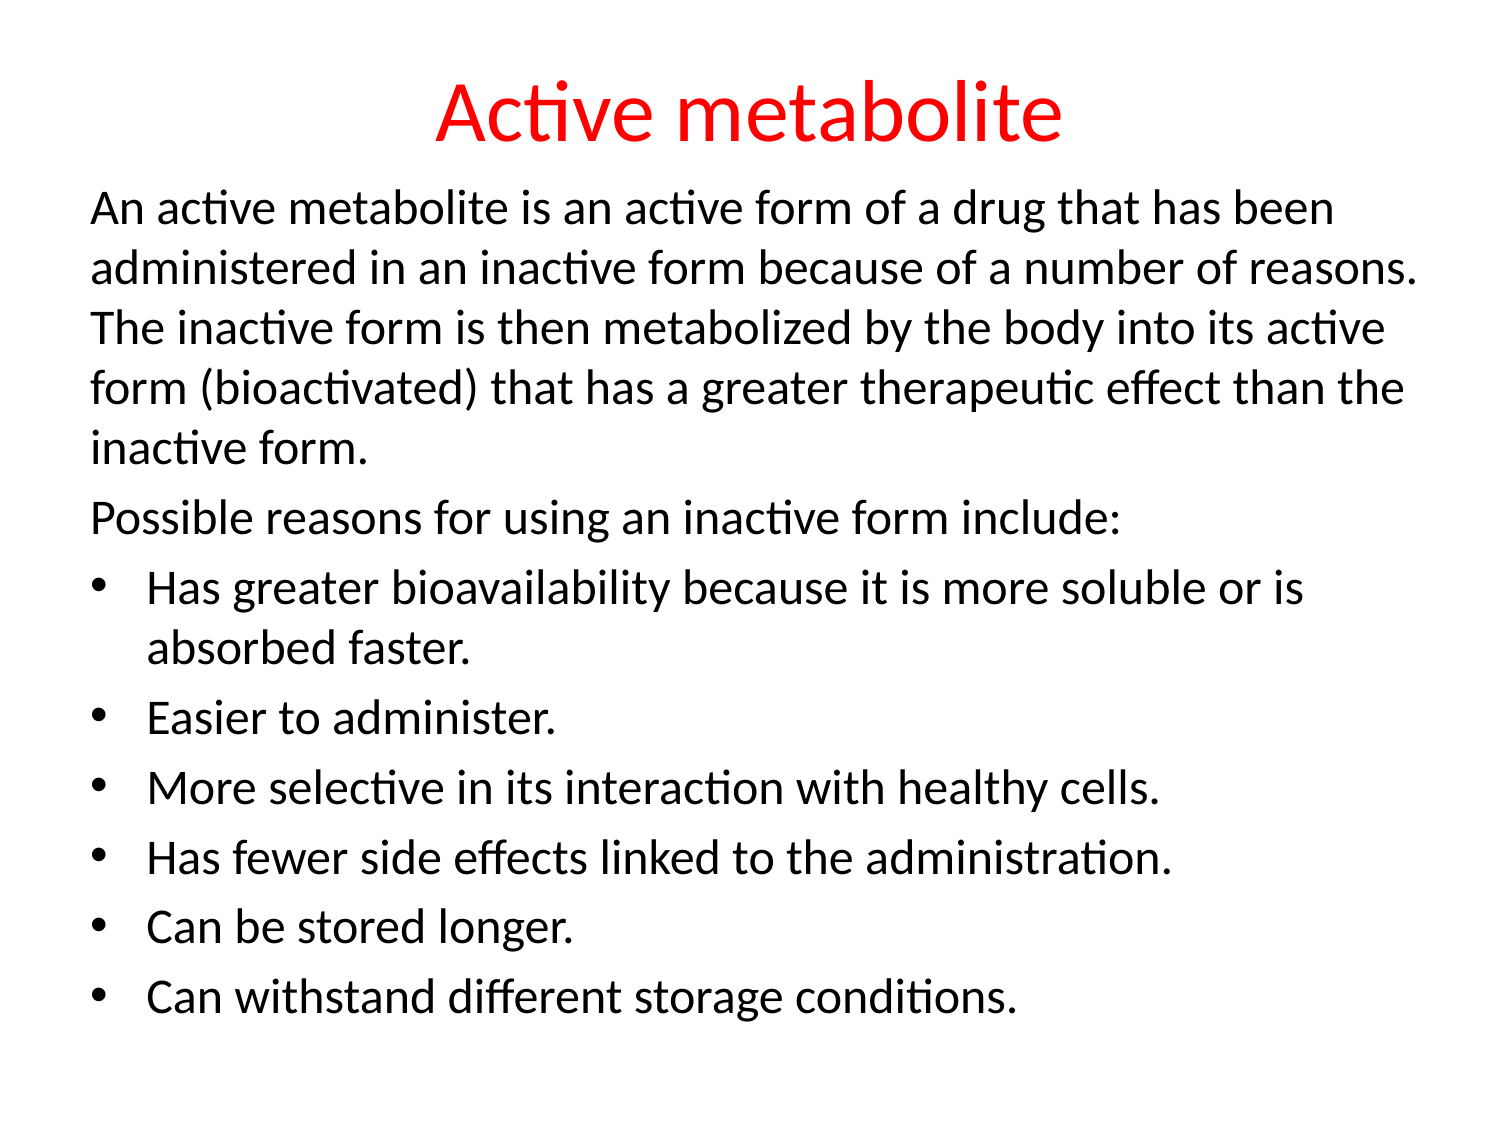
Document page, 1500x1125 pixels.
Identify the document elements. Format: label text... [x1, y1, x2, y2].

list An active metabolite is an active form of a drug that has been administered in an inactive form because of a number of reasons. The inactive form is then metabolized by the body into its active form (bioactivated) that has a greater therapeutic effect than the inactive form. Possible reasons for using an inactive form include: Has greater bioavailability because it is more soluble or is absorbed faster. Easier to administer. More selective in its interaction with healthy cells. Has fewer side effects linked to the administration. Can be stored longer. Can withstand different storage conditions. [75, 166, 1494, 1125]
title Active metabolite [75, 45, 1425, 166]
